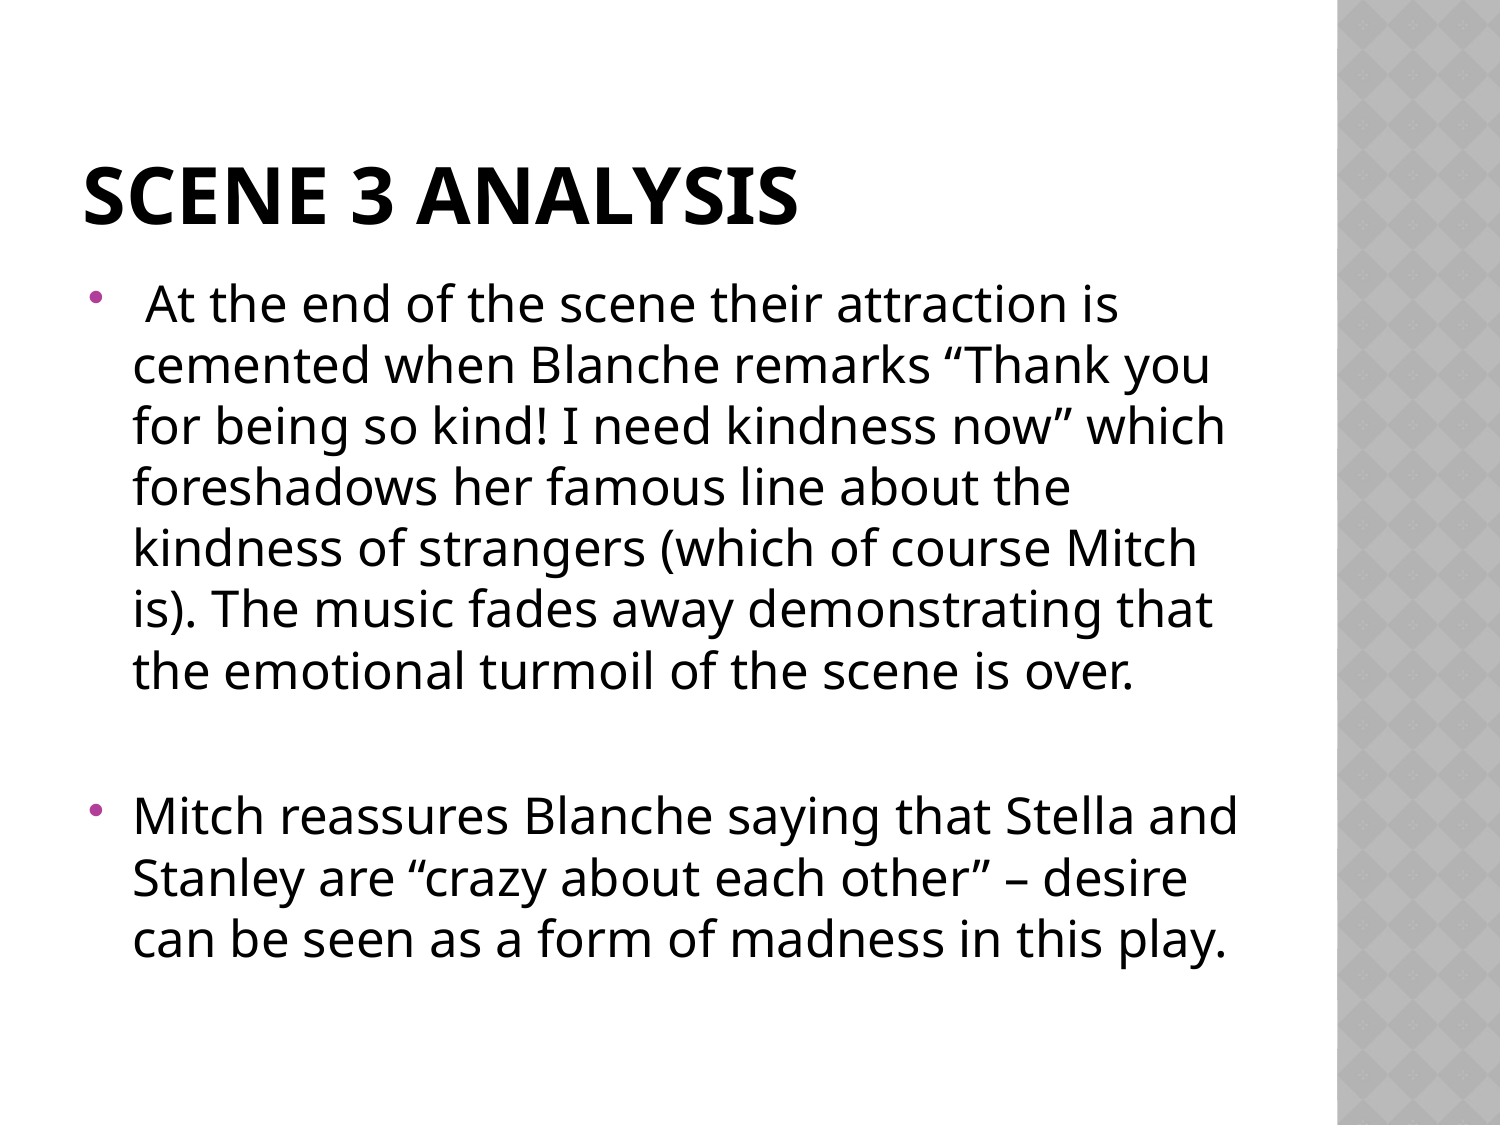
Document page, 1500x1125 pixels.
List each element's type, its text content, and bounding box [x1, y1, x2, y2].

title Scene 3 analysis [75, 52, 1263, 240]
list At the end of the scene their attraction is cemented when Blanche remarks “Thank you for being so kind! I need kindness now” which foreshadows her famous line about the kindness of strangers (which of course Mitch is). The music fades away demonstrating that the emotional turmoil of the scene is over. Mitch reassures Blanche saying that Stella and Stanley are “crazy about each other” – desire can be seen as a form of madness in this play. [75, 264, 1263, 1059]
